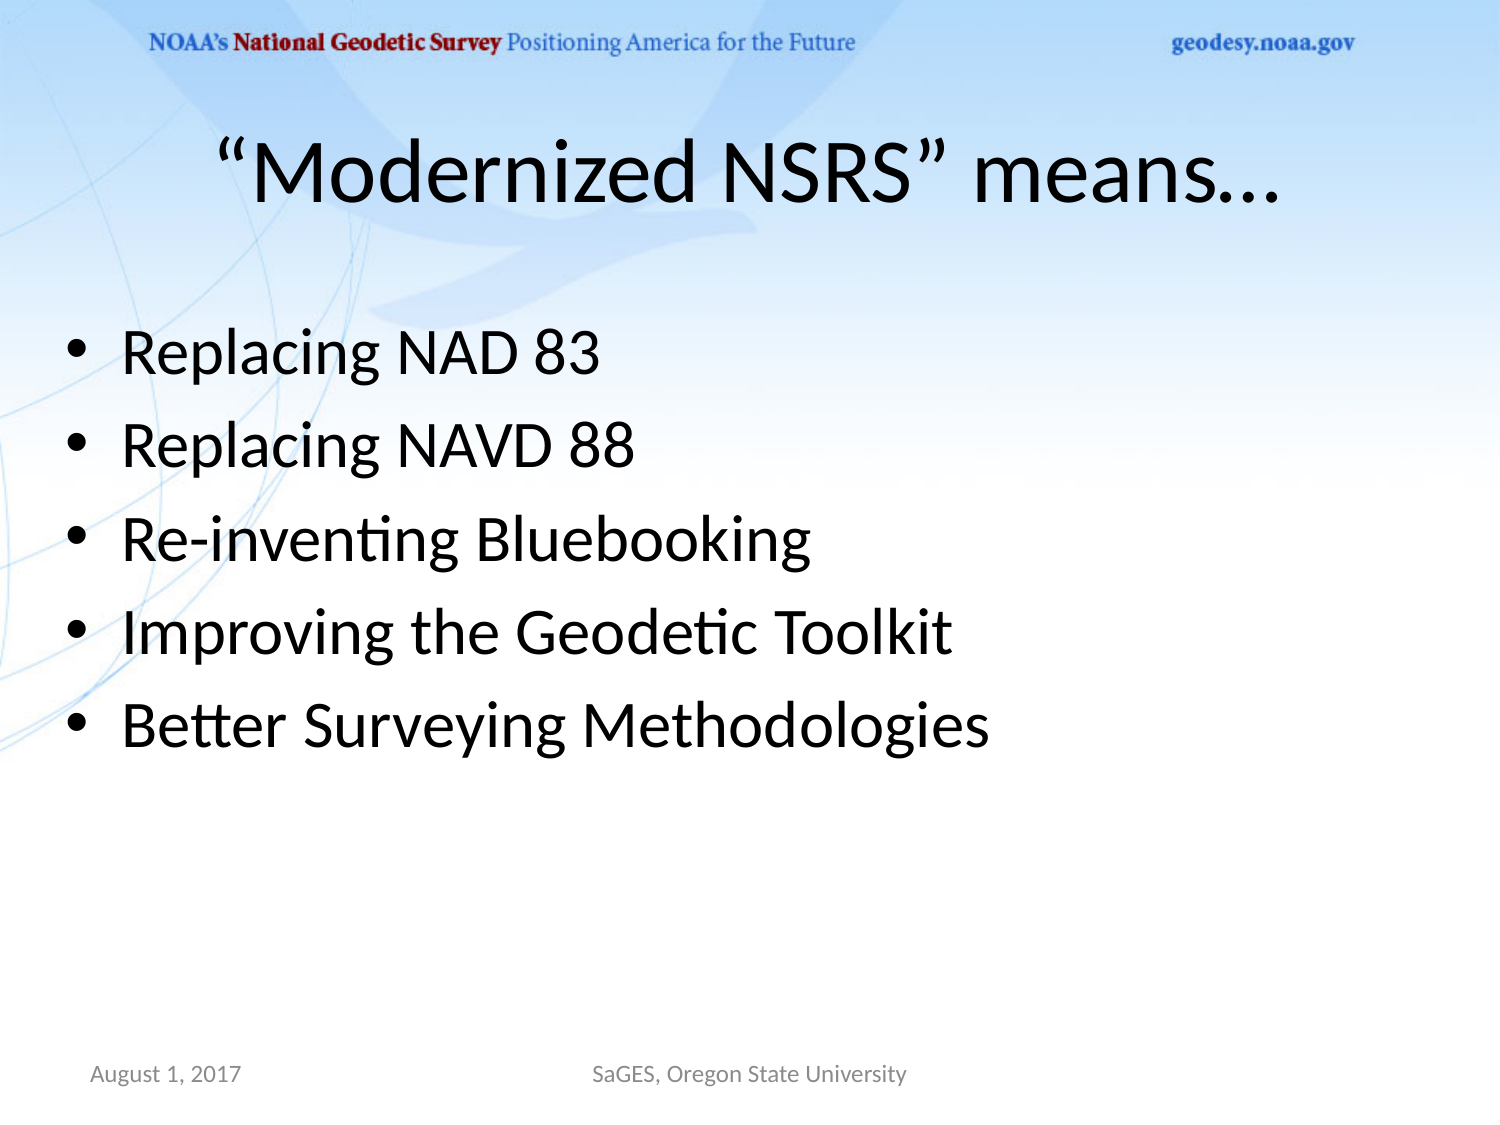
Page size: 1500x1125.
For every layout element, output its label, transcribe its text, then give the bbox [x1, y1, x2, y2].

title “Modernized NSRS” means… [69, 69, 1425, 263]
footer SaGES, Oregon State University [512, 1042, 988, 1103]
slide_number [75, 1042, 425, 1103]
list Replacing NAD 83 Replacing NAVD 88 Re-inventing Bluebooking Improving the Geodetic Toolkit Better Surveying Methodologies [50, 299, 1475, 1025]
picture [0, 0, 1500, 1125]
